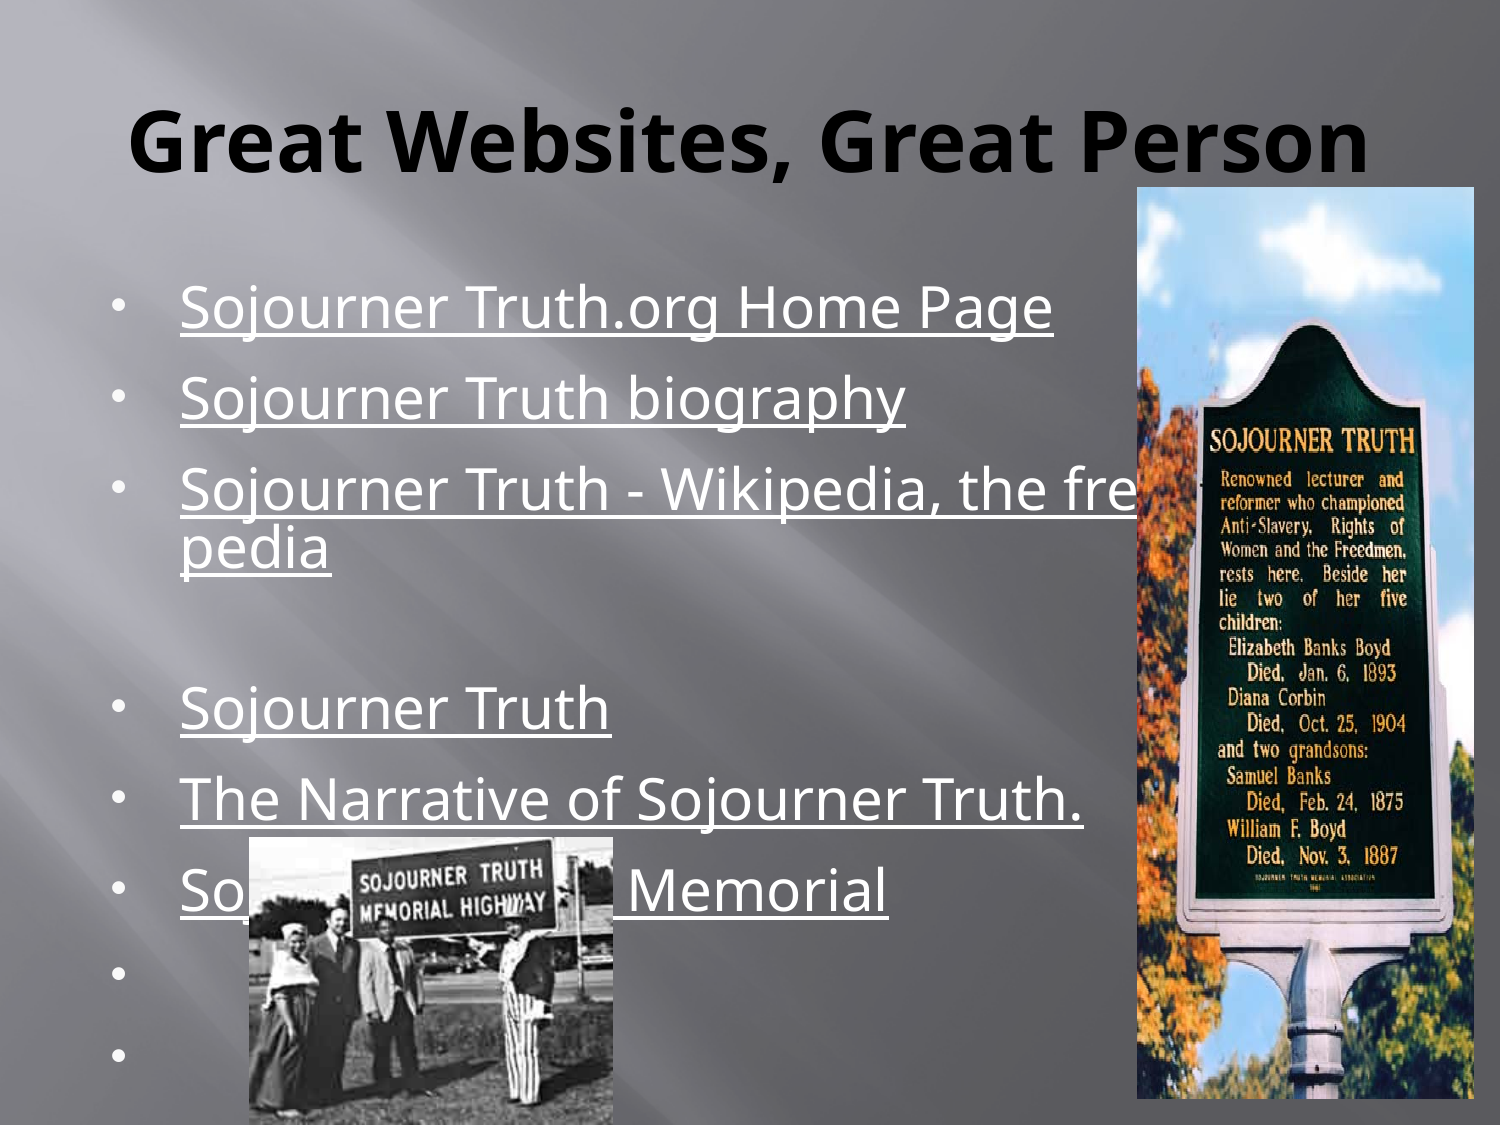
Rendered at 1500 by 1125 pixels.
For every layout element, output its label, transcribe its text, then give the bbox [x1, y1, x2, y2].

list Sojourner Truth.org Home Page Sojourner Truth biography Sojourner Truth - Wikipedia, the free encyclopedia Sojourner Truth The Narrative of Sojourner Truth. Sojourner Truth Memorial [75, 262, 1129, 1035]
title Great Websites, Great Person [75, 45, 1425, 233]
picture [1137, 187, 1474, 1100]
picture [249, 836, 613, 1125]
